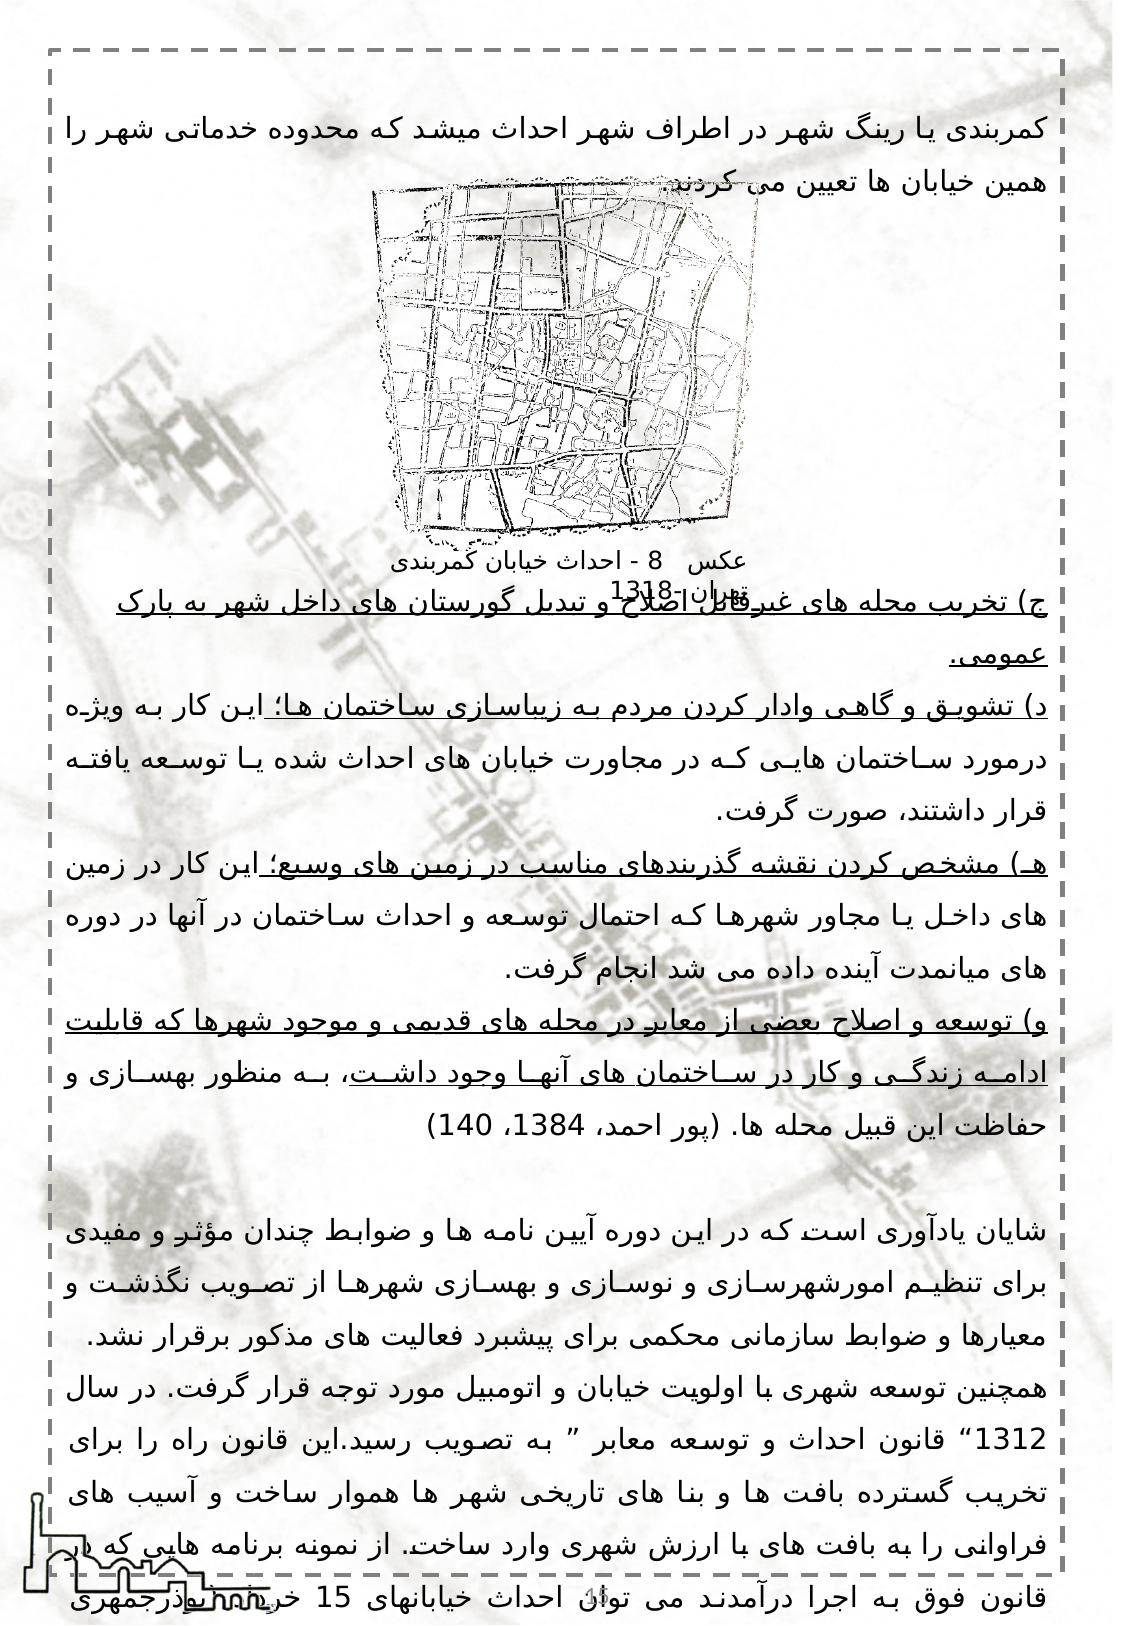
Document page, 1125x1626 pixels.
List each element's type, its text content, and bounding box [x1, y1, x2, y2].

picture [0, 174, 1125, 1369]
text_box کمربندی یا رینگ شهر در اطراف شهر احداث می­شد که محدوده خدماتی شهر را همین خیابان ها تعیین می کردند. ج) تخریب محله های غیرقابل اصلاح و تبدیل گورستان های داخل شهر به پارک عمومی. د) تشویق و گاهی وادار کردن مردم به زیباسازی ساختمان ها؛ این کار به ویژه درمورد ساختمان هایی که در مجاورت خیابان های احداث شده یا توسعه یافته قرار داشتند، صورت گرفت. هـ) مشخص کردن نقشه گذربندهای مناسب در زمین های وسیع؛ این کار در زمین های داخل یا مجاور شهرها که احتمال توسعه و احداث ساختمان در آنها در دوره های میان­مدت آینده داده می شد انجام گرفت. و) توسعه و اصلاح بعضی از معابر در محله های قدیمی و موجود شهرها که قابلیت ادامه زندگی و کار در ساختمان های آنها وجود داشت، به منظور بهسازی و حفاظت این قبیل محله ها. (پور احمد، 1384، 140) شایان یادآوری است که در این دوره آیین نامه ها و ضوابط چندان مؤثر و مفیدی برای تنظیم امورشهرسازی و نوسازی و بهسازی شهرها از تصویب نگذشت و معیارها و ضوابط سازمانی محکمی برای پیشبرد فعالیت های مذکور برقرار نشد. همچنین توسعه شهری با اولویت خیابان و اتومبیل مورد توجه قرار گرفت. در سال 1312“ قانون احداث و توسعه معابر ” به تصویب رسید.این قانون راه را برای تخریب گسترده بافت ها و بنا های تاریخی شهر ها هموار ساخت و آسیب های فراوانی را به بافت های با ارزش شهری وارد ساخت. از نمونه برنامه هایی که در قانون فوق به اجرا درآمدند می توان احداث خیابانهای 15 خرداد (بوذرجمهری سابق) و خیام ، طرح هندسی شهر همدان ارائه شده توسط ”کارل فریش" مهندس چرم ساز و رئیس کارخانه چرم ساز ی همدان ، خیابان امام خمینی در سمنان ، خیابان زند در شیراز و یا دیگر خیابان های اصلی شهر ها با بریدن بافت های تاریخی و به خصوص بازار موجبات دگرگونی های وسیعی را فراهم آوردند ، ذکر کرد که سازمان محلات خود را دچارآسیب جدی نمود. خیابانهای [48, 48, 1065, 254]
text_box کمربندی یا رینگ شهر در اطراف شهر احداث می­شد که محدوده خدماتی شهر را همین خیابان ها تعیین می کردند. ج) تخریب محله های غیرقابل اصلاح و تبدیل گورستان های داخل شهر به پارک عمومی. د) تشویق و گاهی وادار کردن مردم به زیباسازی ساختمان ها؛ این کار به ویژه درمورد ساختمان هایی که در مجاورت خیابان های احداث شده یا توسعه یافته قرار داشتند، صورت گرفت. هـ) مشخص کردن نقشه گذربندهای مناسب در زمین های وسیع؛ این کار در زمین های داخل یا مجاور شهرها که احتمال توسعه و احداث ساختمان در آنها در دوره های میان­مدت آینده داده می شد انجام گرفت. و) توسعه و اصلاح بعضی از معابر در محله های قدیمی و موجود شهرها که قابلیت ادامه زندگی و کار در ساختمان های آنها وجود داشت، به منظور بهسازی و حفاظت این قبیل محله ها. (پور احمد، 1384، 140) شایان یادآوری است که در این دوره آیین نامه ها و ضوابط چندان مؤثر و مفیدی برای تنظیم امورشهرسازی و نوسازی و بهسازی شهرها از تصویب نگذشت و معیارها و ضوابط سازمانی محکمی برای پیشبرد فعالیت های مذکور برقرار نشد. همچنین توسعه شهری با اولویت خیابان و اتومبیل مورد توجه قرار گرفت. در سال 1312“ قانون احداث و توسعه معابر ” به تصویب رسید.این قانون راه را برای تخریب گسترده بافت ها و بنا های تاریخی شهر ها هموار ساخت و آسیب های فراوانی را به بافت های با ارزش شهری وارد ساخت. از نمونه برنامه هایی که در قانون فوق به اجرا درآمدند می توان احداث خیابانهای 15 خرداد (بوذرجمهری سابق) و خیام ، طرح هندسی شهر همدان ارائه شده توسط ”کارل فریش" مهندس چرم ساز و رئیس کارخانه چرم ساز ی همدان ، خیابان امام خمینی در سمنان ، خیابان زند در شیراز و یا دیگر خیابان های اصلی شهر ها با بریدن بافت های تاریخی و به خصوص بازار موجبات دگرگونی های وسیعی را فراهم آوردند ، ذکر کرد که سازمان محلات خود را دچارآسیب جدی نمود. خیابانهای [48, 1378, 1065, 1577]
text_box 15 [362, 1550, 625, 1625]
picture [13, 1419, 275, 1625]
